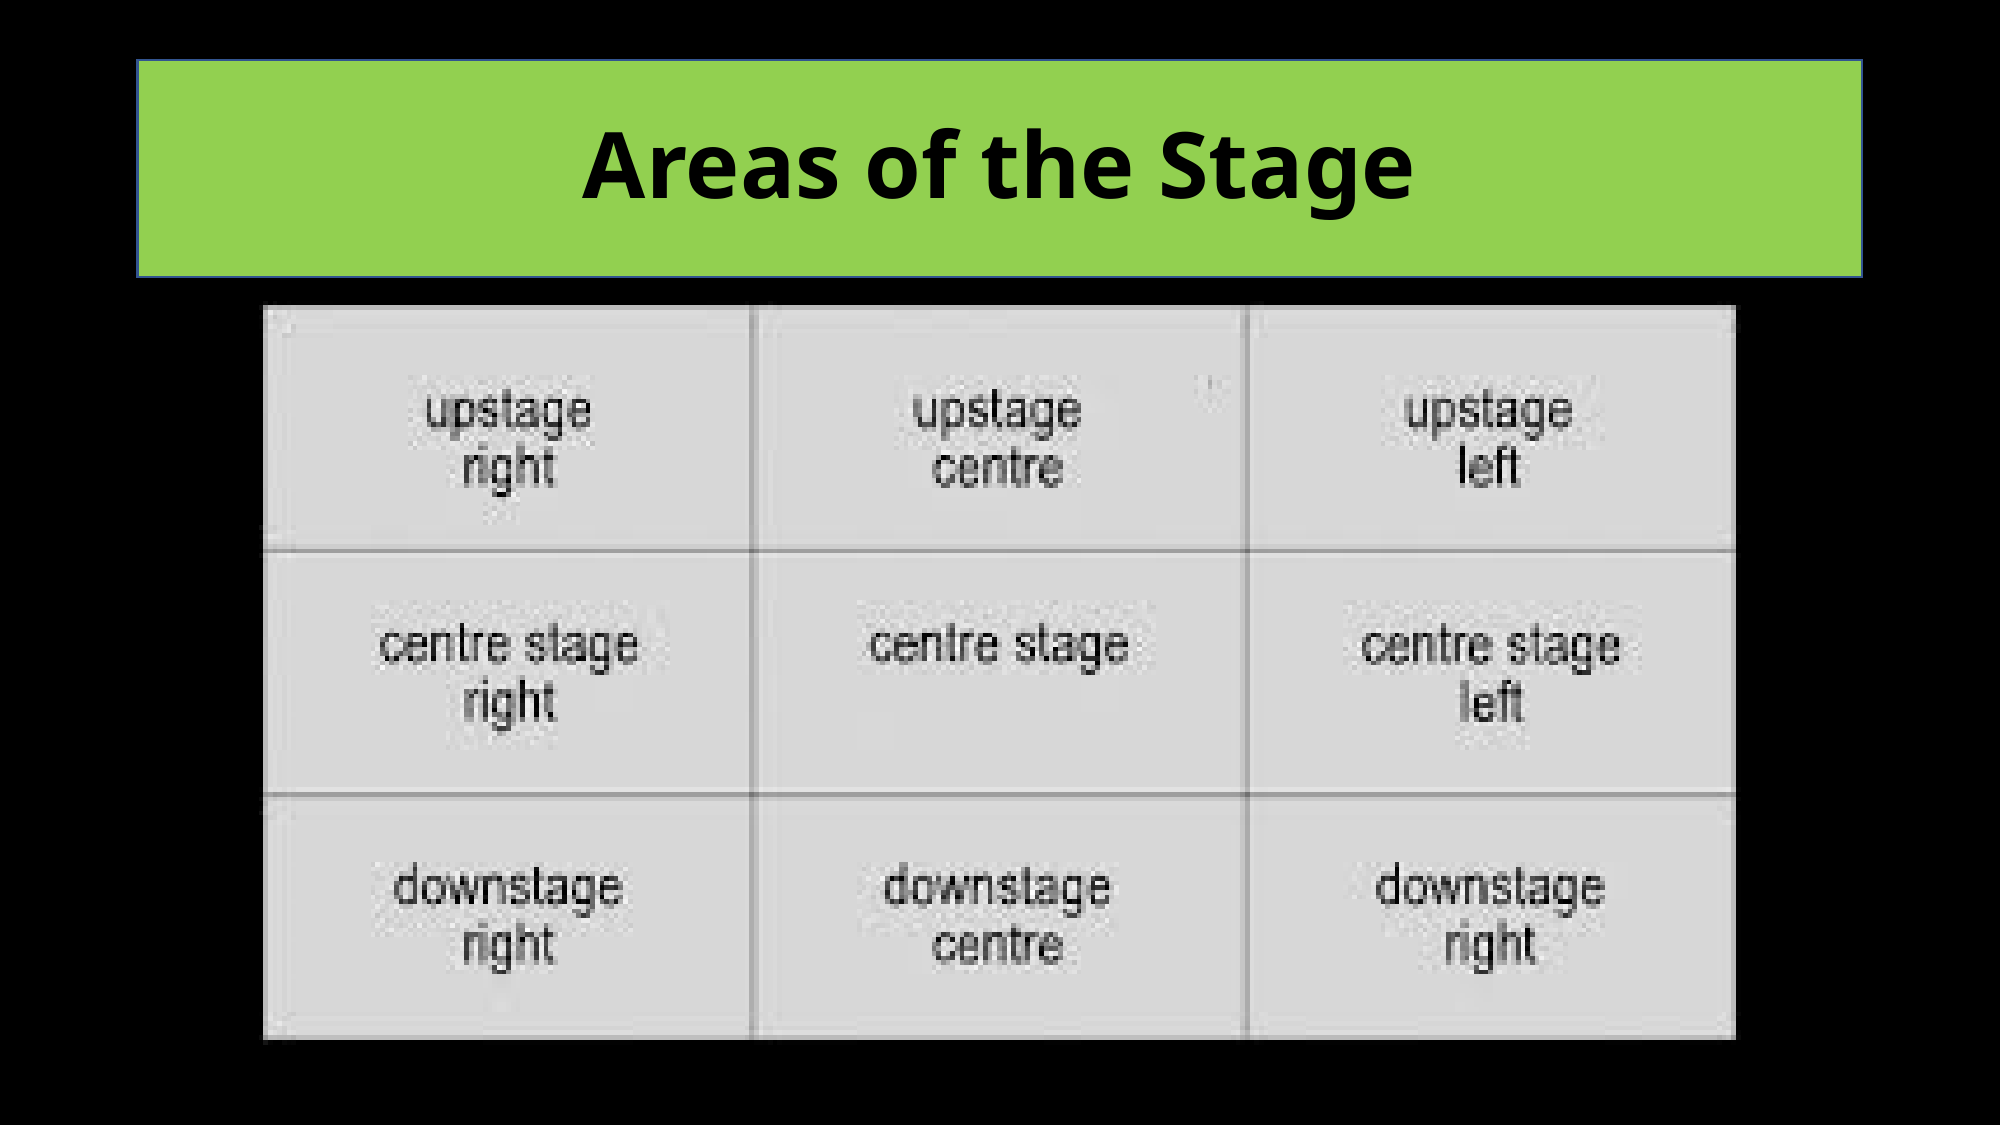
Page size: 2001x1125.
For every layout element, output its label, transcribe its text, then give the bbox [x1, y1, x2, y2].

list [259, 301, 1741, 1045]
title Areas of the Stage [136, 59, 1863, 278]
